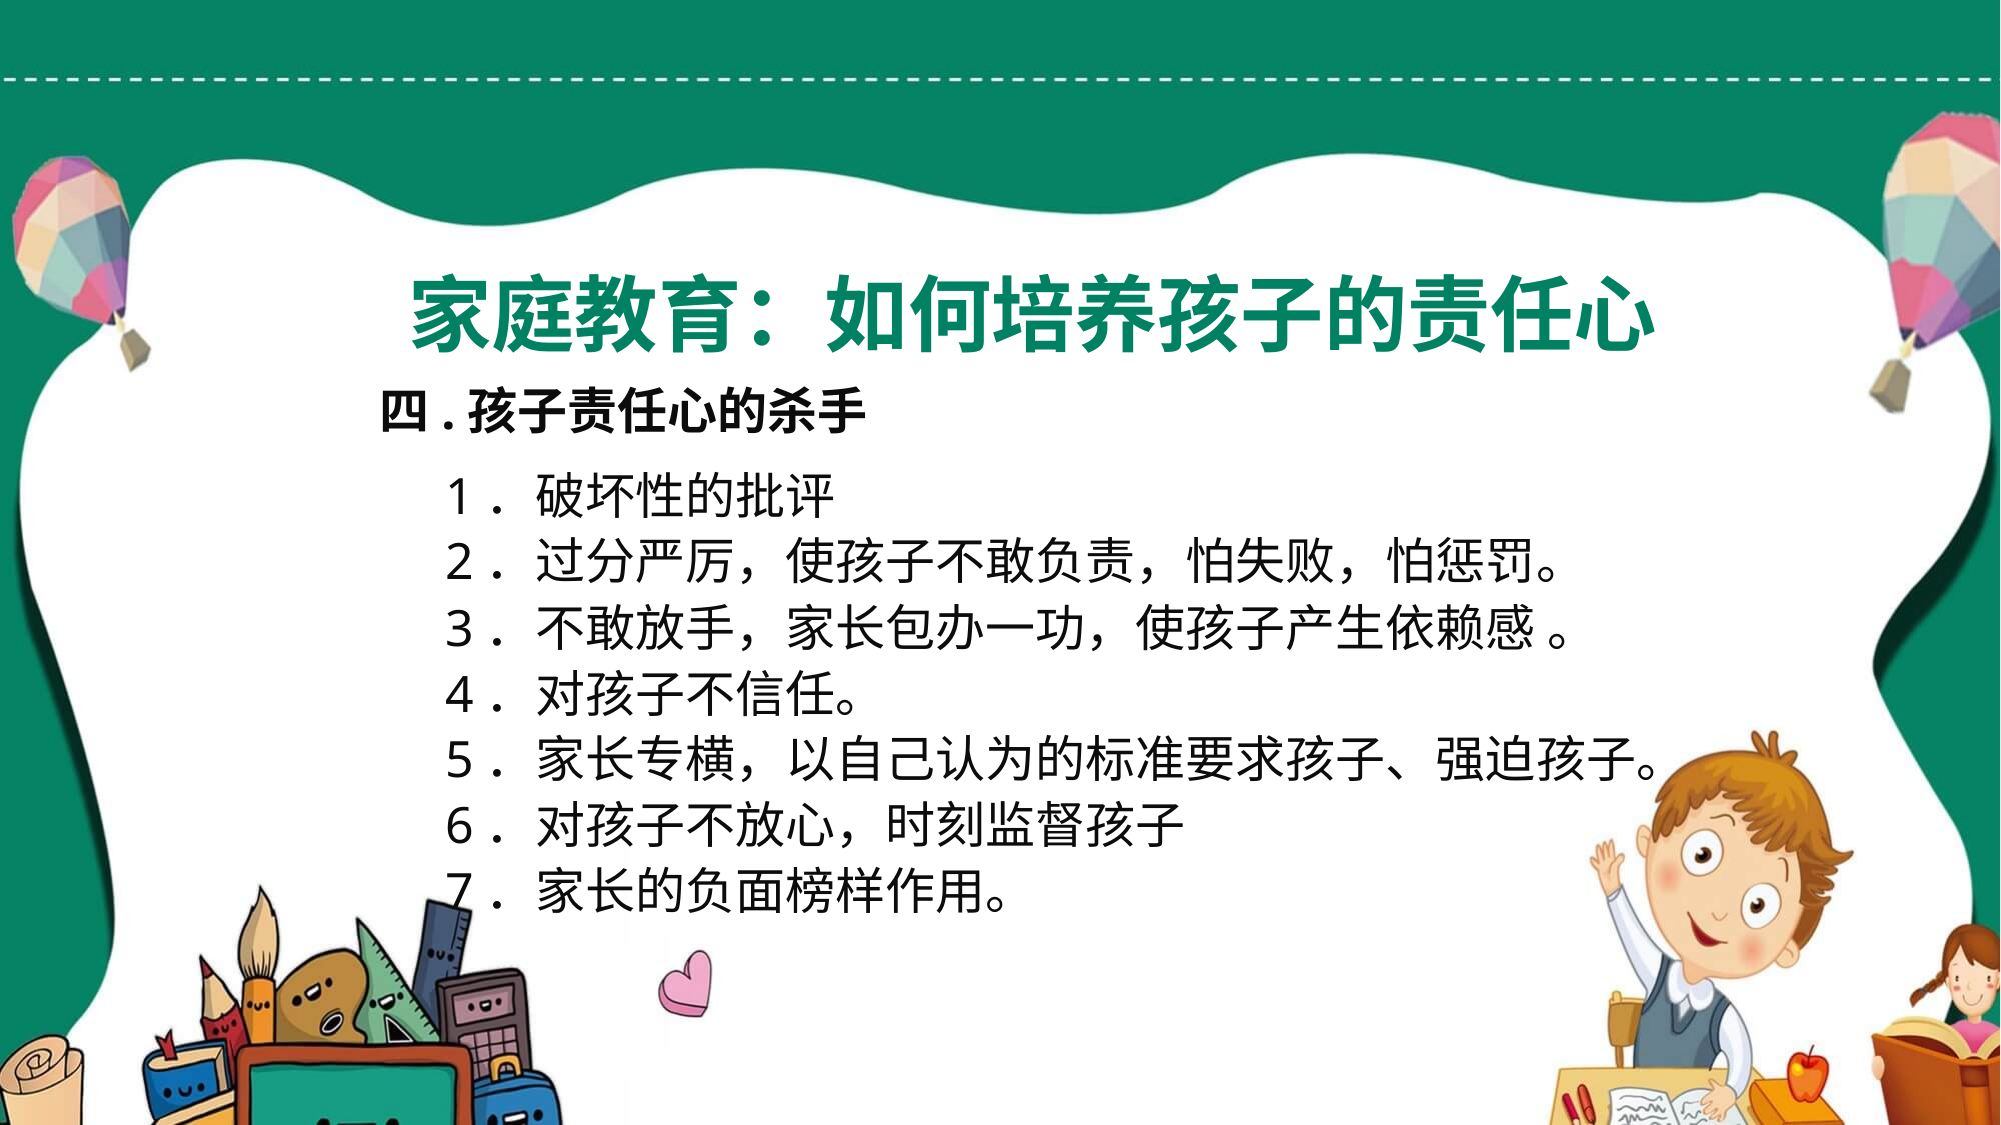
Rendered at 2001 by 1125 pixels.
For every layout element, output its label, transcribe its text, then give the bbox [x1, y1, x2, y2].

text_box 1．破坏性的批评 2．过分严厉，使孩子不敢负责，怕失败，怕惩罚。 3．不敢放手，家长包办一功，使孩子产生依赖感 。 4．对孩子不信任。 5．家长专横，以自己认为的标准要求孩子、强迫孩子。 6．对孩子不放心，时刻监督孩子 7．家长的负面榜样作用。 [430, 450, 1730, 1077]
title 家庭教育：如何培养孩子的责任心 [393, 253, 2000, 361]
text_box 四.孩子责任心的杀手 [364, 366, 995, 448]
picture [0, 0, 2001, 1125]
